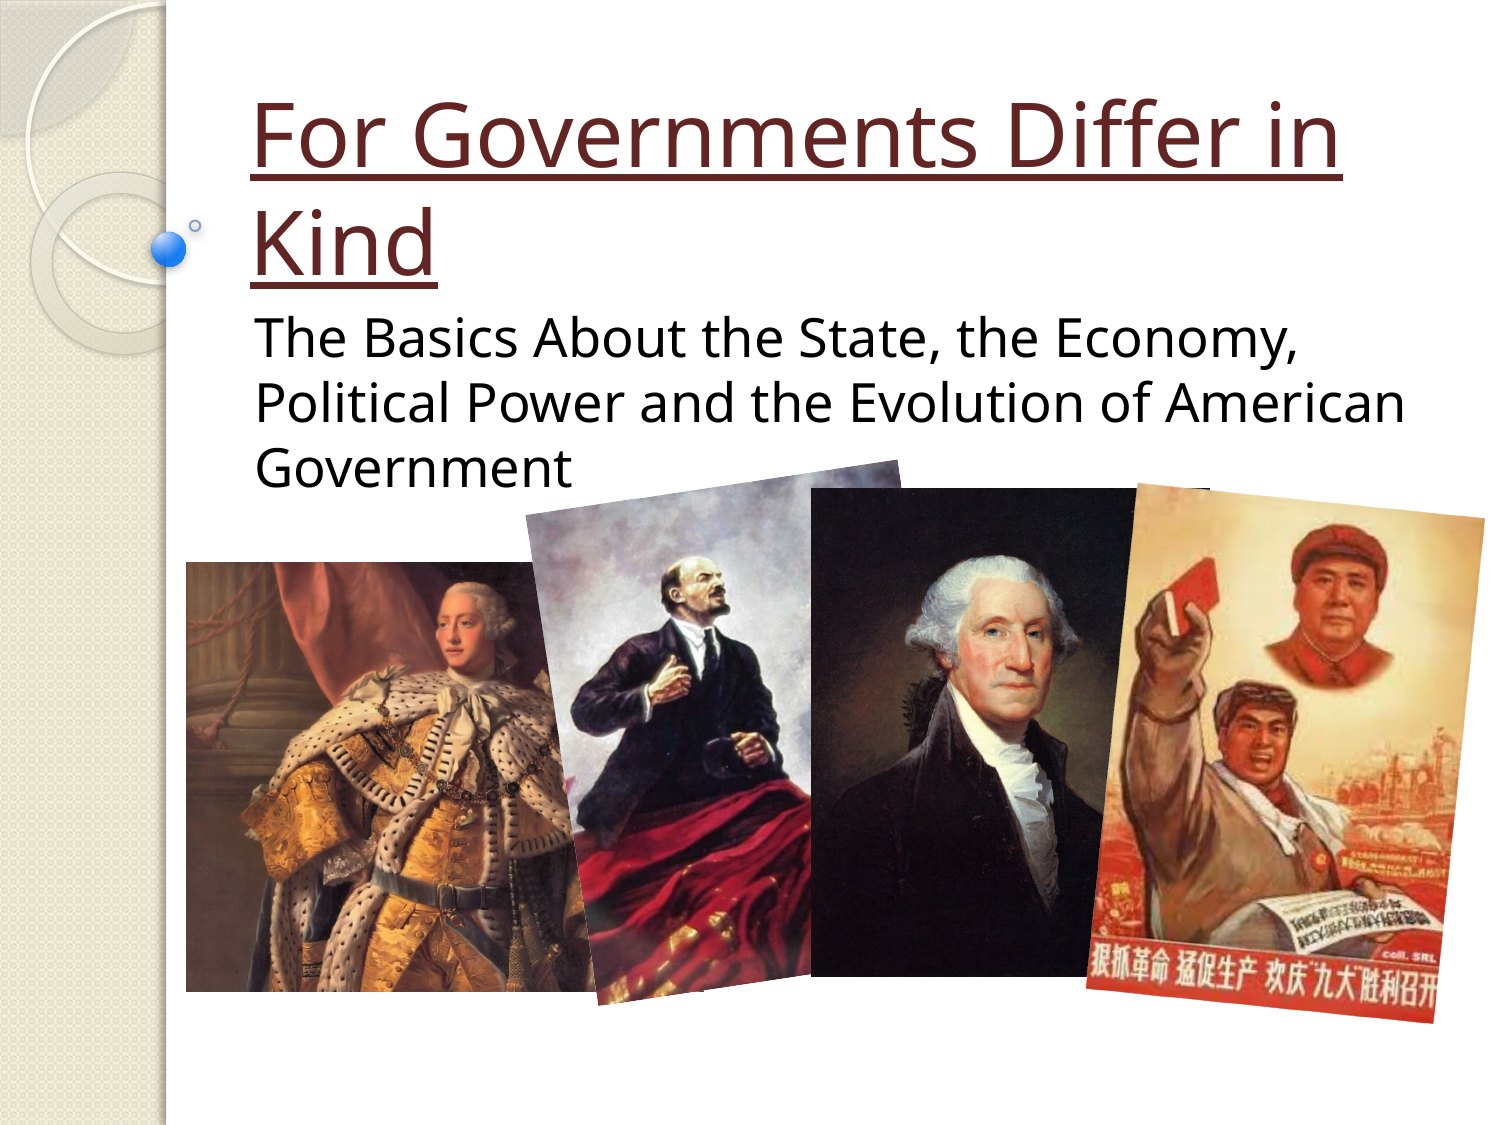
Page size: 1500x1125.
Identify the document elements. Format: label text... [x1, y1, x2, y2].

picture [186, 460, 1484, 1023]
title For Governments Differ in Kind [234, 59, 1450, 301]
subtitle The Basics About the State, the Economy, Political Power and the Evolution of American Government [234, 303, 1450, 559]
